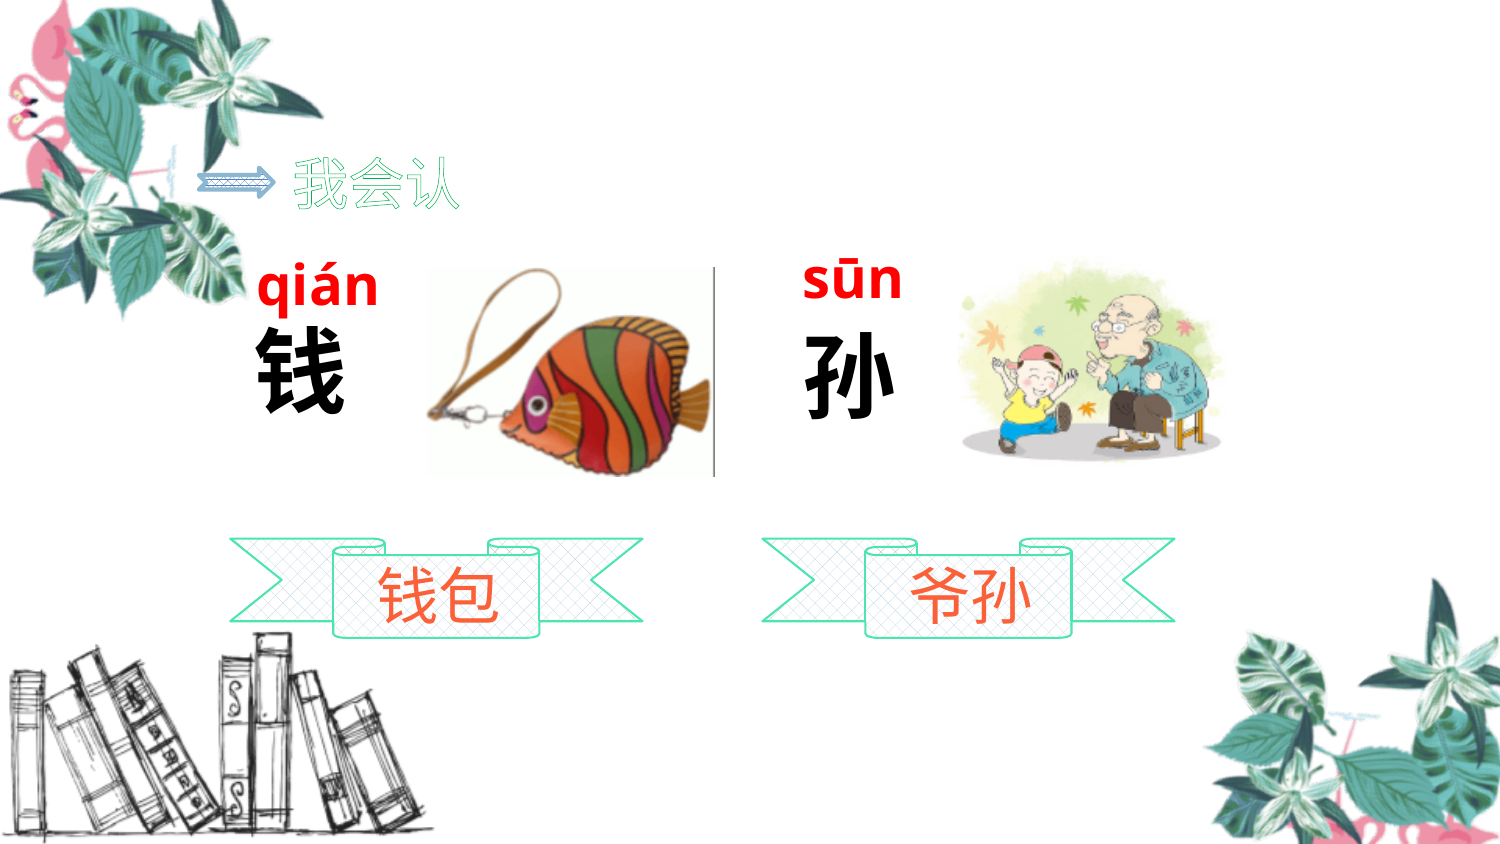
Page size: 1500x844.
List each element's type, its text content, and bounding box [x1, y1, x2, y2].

text_box [486, 536, 645, 637]
text_box [1018, 536, 1177, 637]
picture [1107, 484, 1500, 844]
picture [958, 255, 1228, 468]
text_box qián [245, 231, 428, 325]
text_box [760, 536, 1070, 640]
text_box sūn [790, 236, 916, 316]
text_box [196, 165, 276, 199]
text_box [228, 536, 538, 640]
text_box 钱 [242, 307, 403, 431]
text_box 孙 [790, 312, 951, 436]
picture [426, 267, 715, 478]
picture [0, 612, 453, 844]
text_box 爷孙 [897, 551, 1072, 638]
picture [0, 0, 391, 422]
text_box 我会认 [280, 142, 473, 222]
text_box 钱包 [365, 551, 540, 638]
